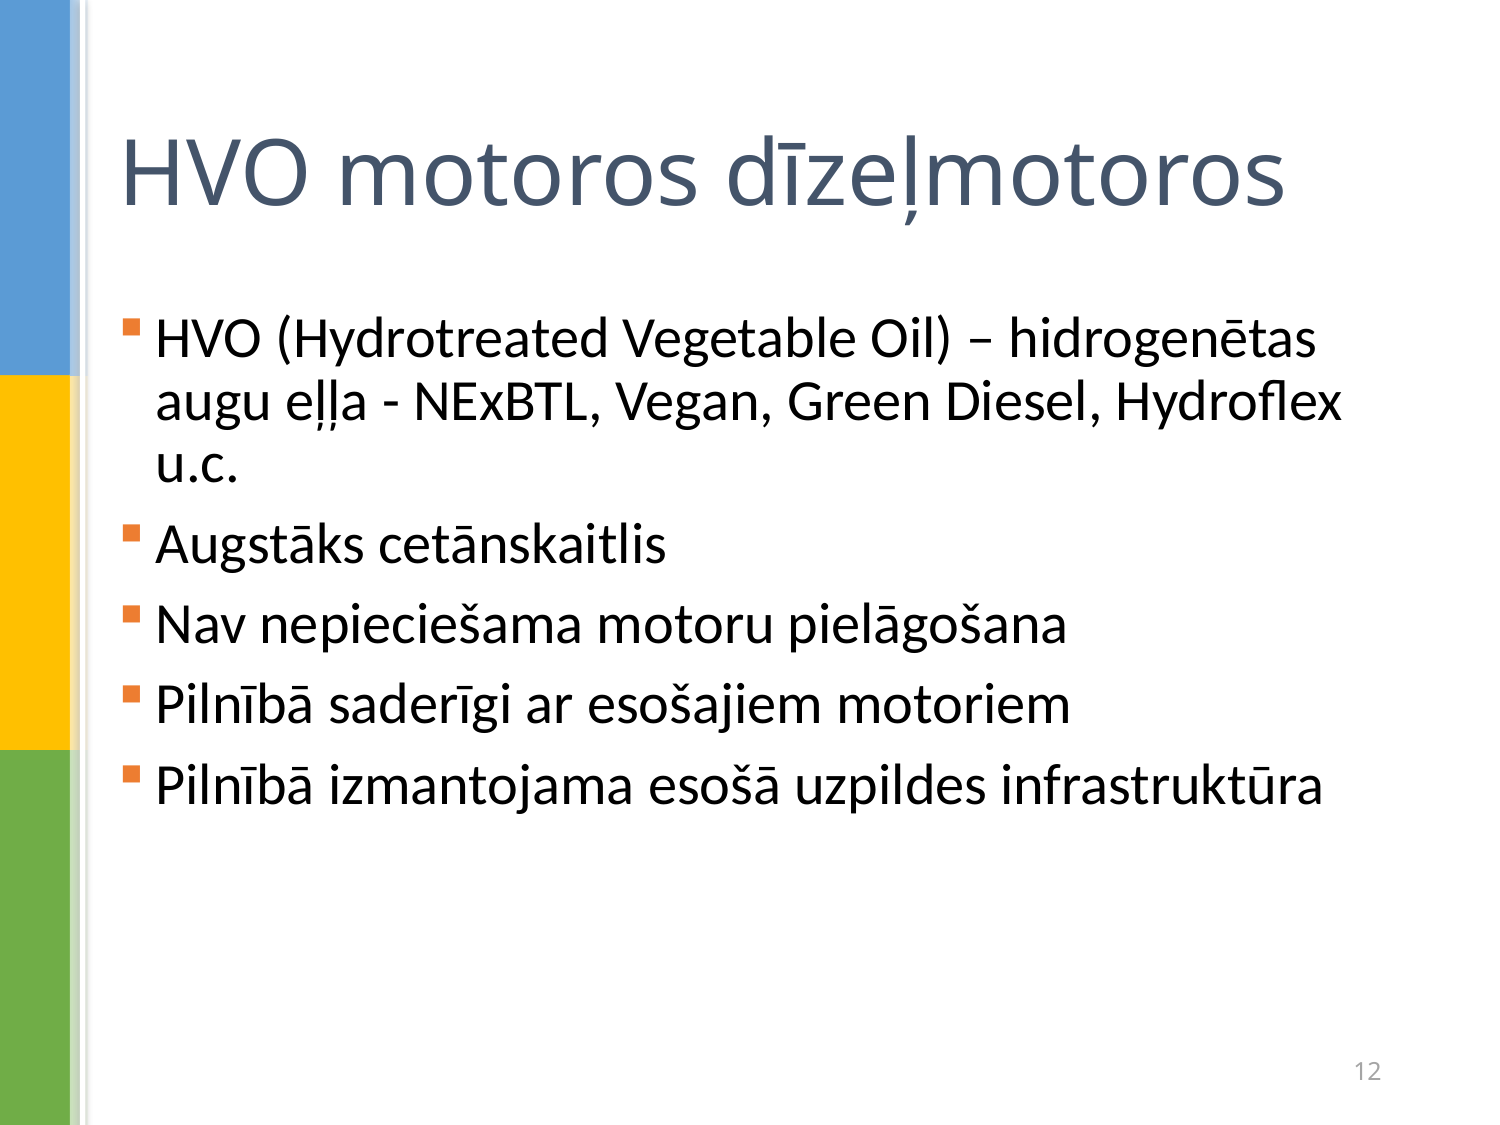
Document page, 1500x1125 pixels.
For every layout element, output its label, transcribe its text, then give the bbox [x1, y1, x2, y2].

slide_number 12 [993, 1042, 1397, 1103]
title HVO motoros dīzeļmotoros [103, 59, 1397, 278]
list HVO (Hydrotreated Vegetable Oil) – hidrogenētas augu eļļa - NExBTL, Vegan, Green Diesel, Hydroflex u.c. Augstāks cetānskaitlis Nav nepieciešama motoru pielāgošana Pilnībā saderīgi ar esošajiem motoriem Pilnībā izmantojama esošā uzpildes infrastruktūra [103, 299, 1436, 1014]
